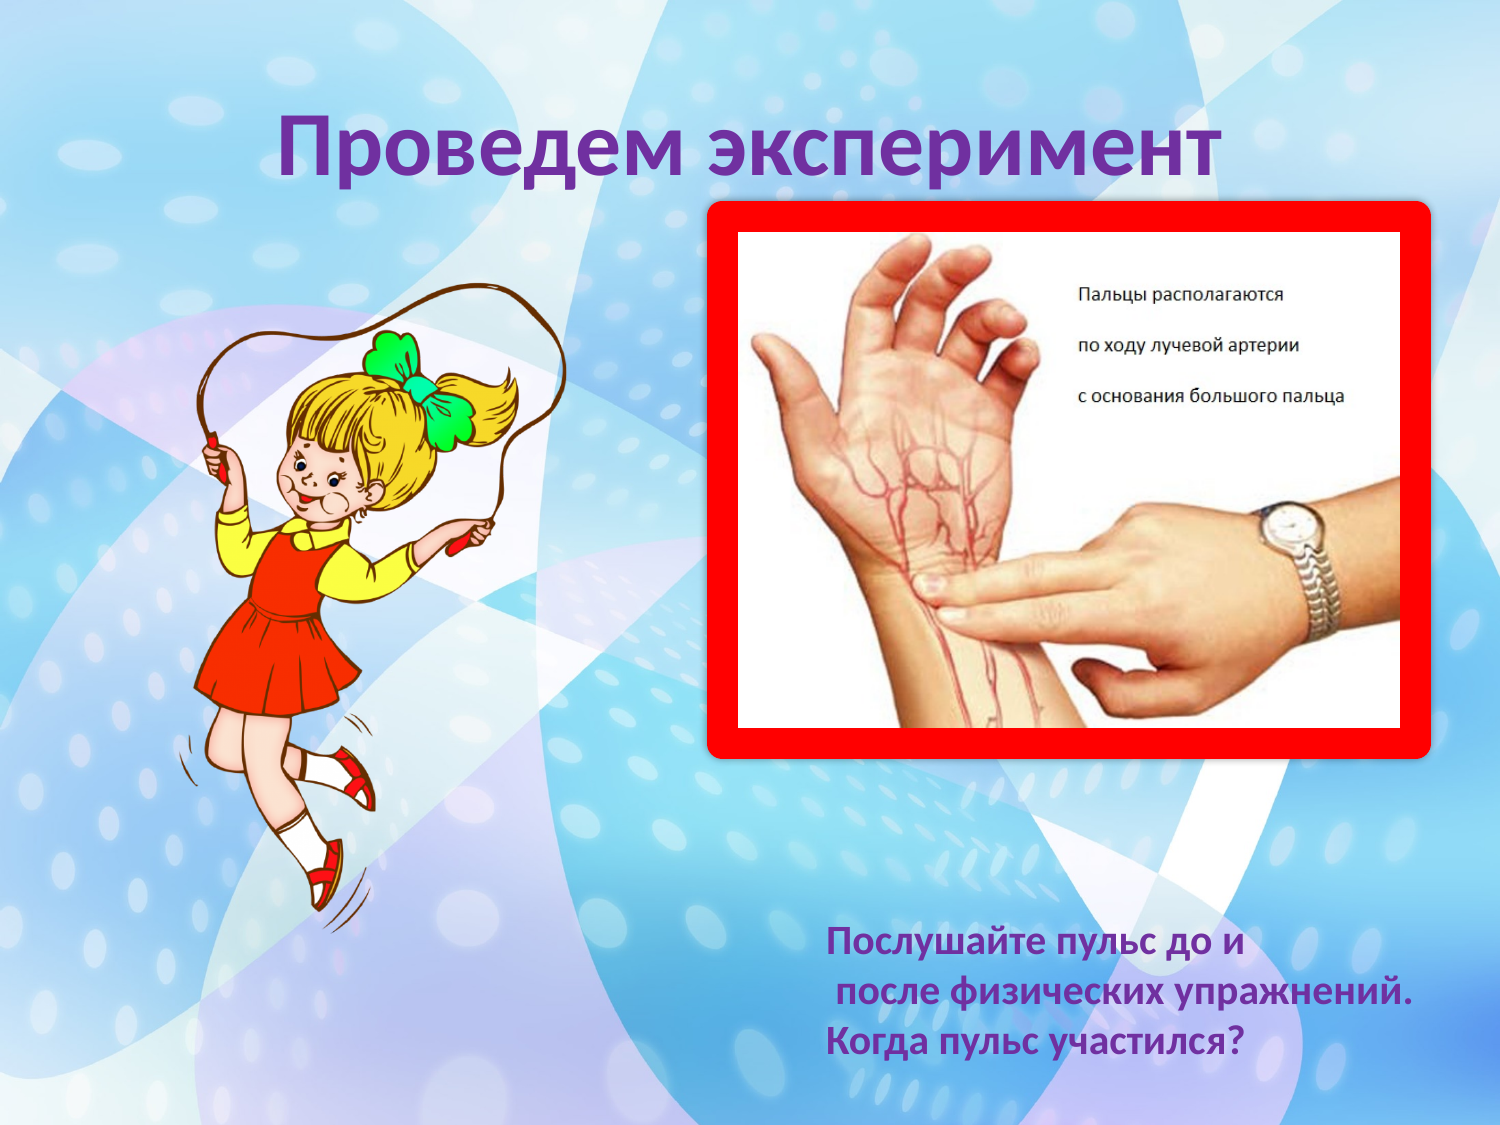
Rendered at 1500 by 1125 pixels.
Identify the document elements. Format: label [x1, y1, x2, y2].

picture [100, 266, 635, 948]
picture [737, 231, 1400, 729]
list [0, 0, 1500, 1125]
